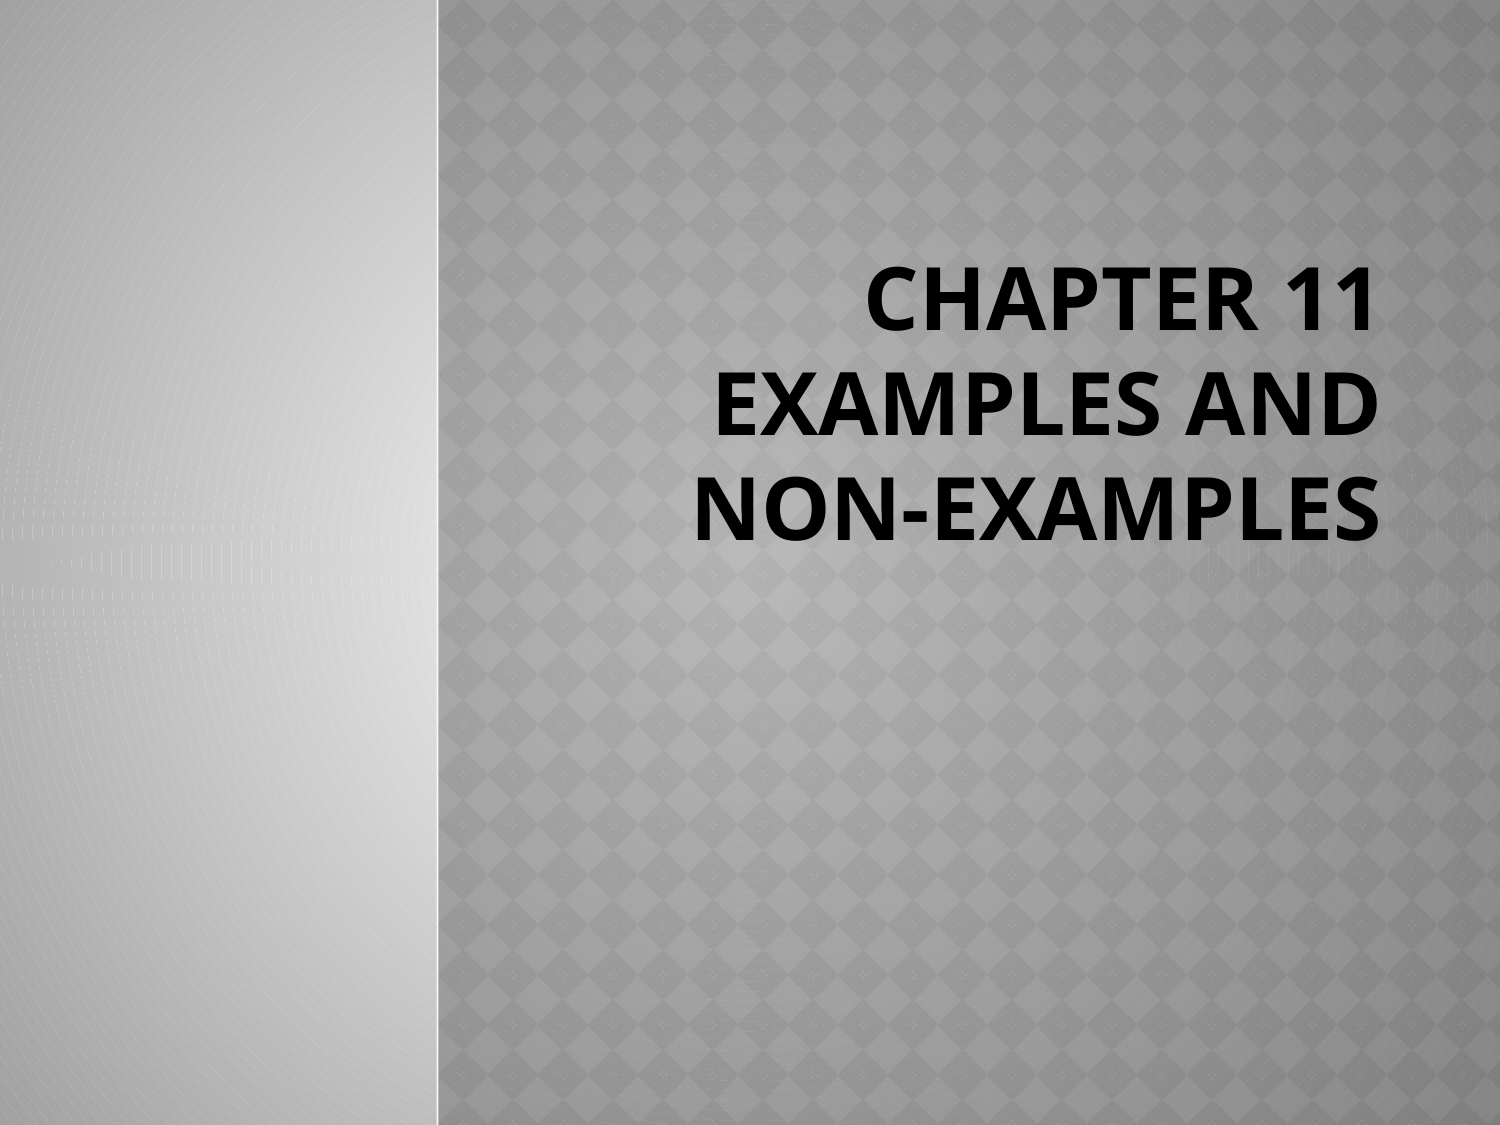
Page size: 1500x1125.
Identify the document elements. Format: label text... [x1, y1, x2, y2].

title Chapter 11 Examples and Non-Examples [552, 87, 1390, 558]
